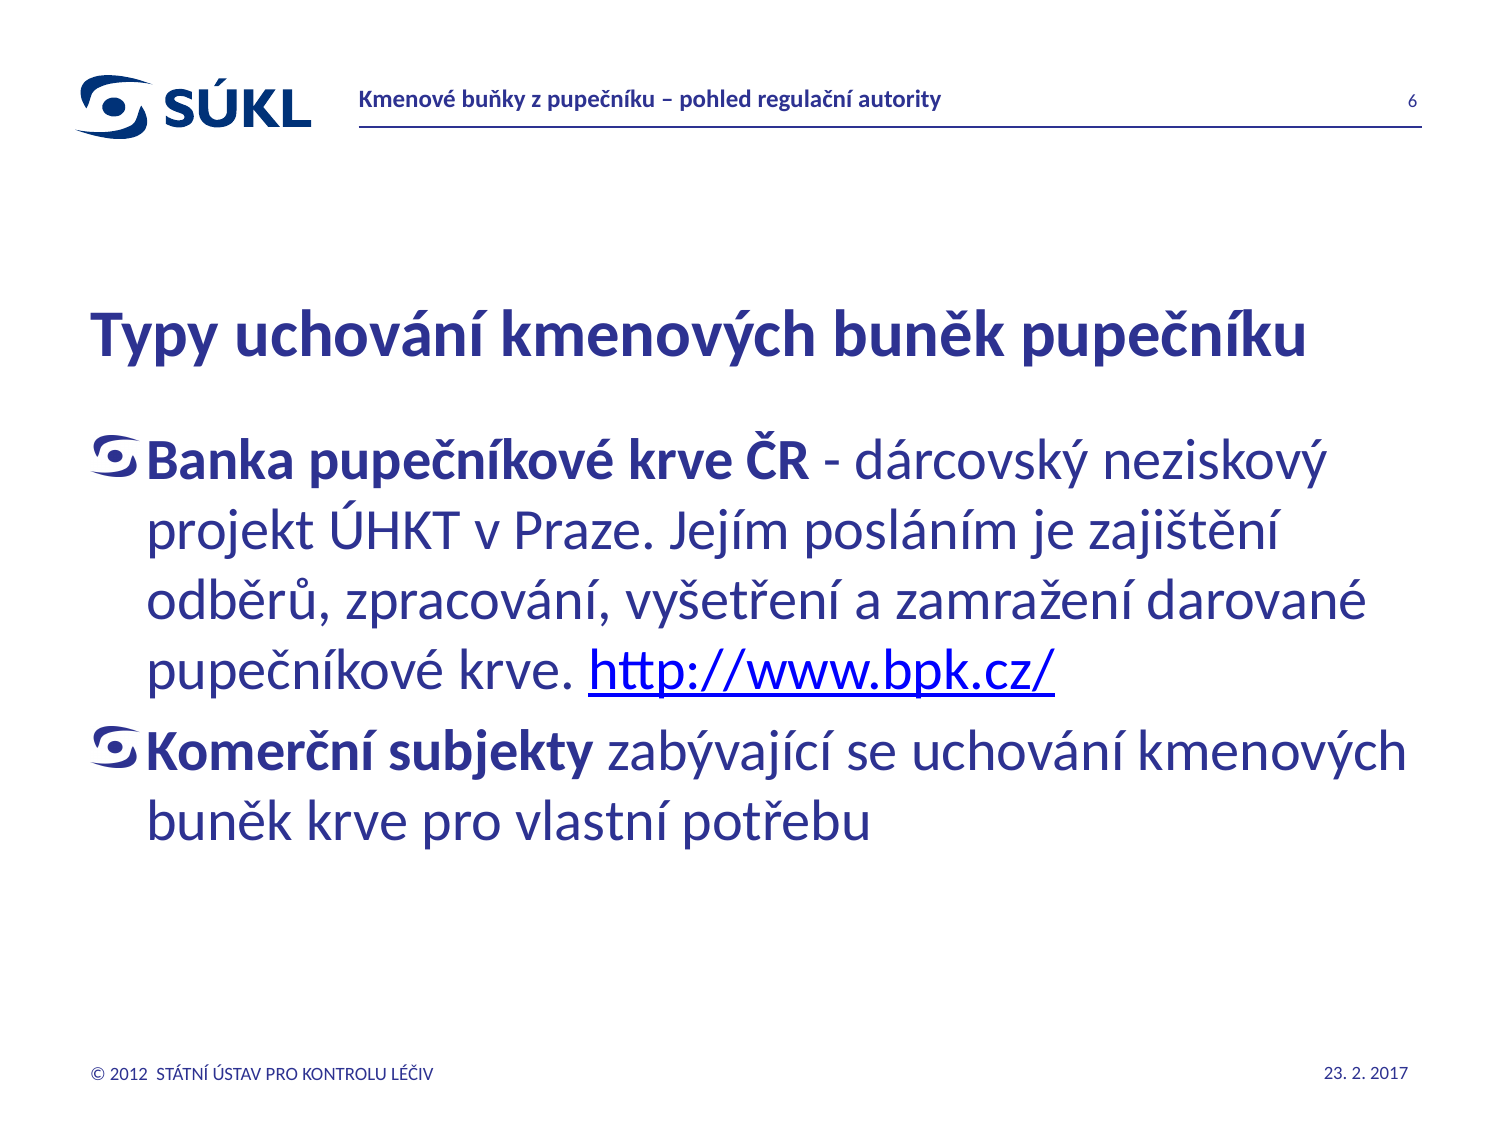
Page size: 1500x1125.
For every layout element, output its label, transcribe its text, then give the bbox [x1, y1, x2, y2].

title Typy uchování kmenových buněk pupečníku [75, 236, 1425, 413]
picture [90, 435, 140, 477]
footer © 2012 STÁTNÍ ÚSTAV PRO KONTROLU LÉČIV [75, 1042, 550, 1103]
list Banka pupečníkové krve ČR - dárcovský neziskový projekt ÚHKT v Praze. Jejím posláním je zajištění odběrů, zpracování, vyšetření a zamražení darované pupečníkové krve. http://www.bpk.cz/ Komerční subjekty zabývající se uchování kmenových buněk krve pro vlastní potřebu [75, 413, 1425, 1004]
slide_number 23. 2. 2017 [1127, 1042, 1424, 1102]
list Kmenové buňky z pupečníku – pohled regulační autority [359, 82, 1186, 124]
slide_number 6 [1240, 88, 1418, 124]
picture [90, 726, 140, 768]
